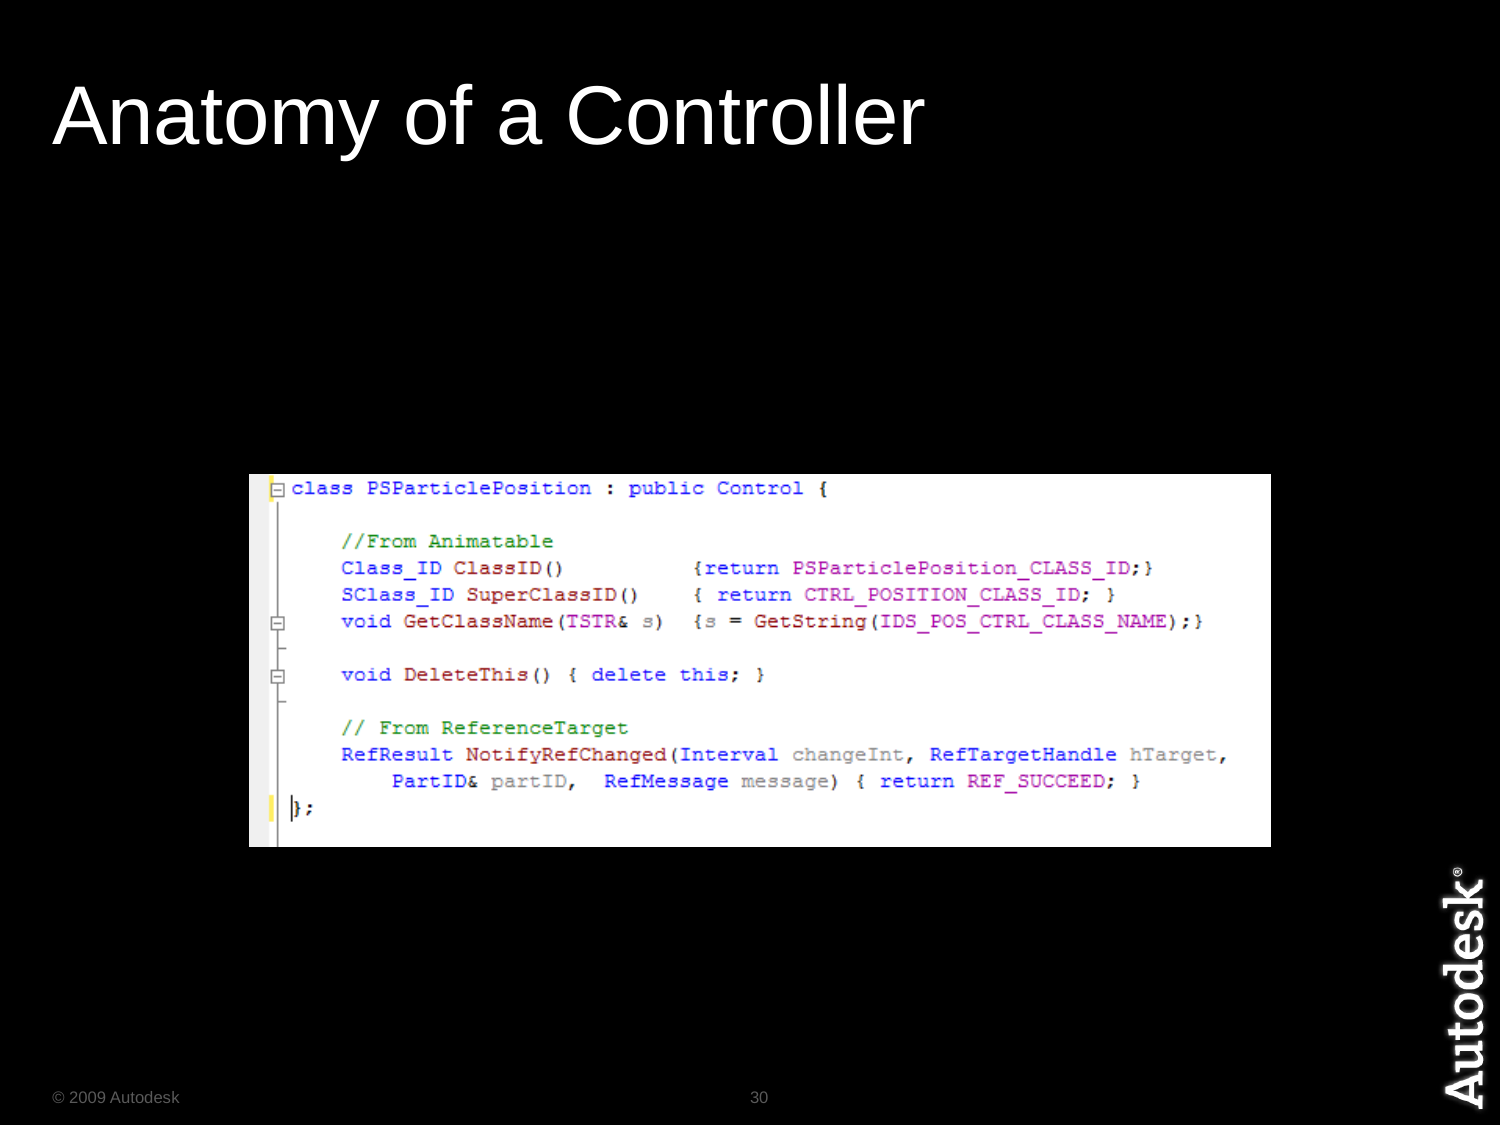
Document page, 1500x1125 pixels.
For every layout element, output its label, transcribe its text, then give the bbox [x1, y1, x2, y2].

picture [249, 474, 1271, 848]
title Anatomy of a Controller [52, 22, 1401, 211]
picture [1402, 0, 1500, 1125]
